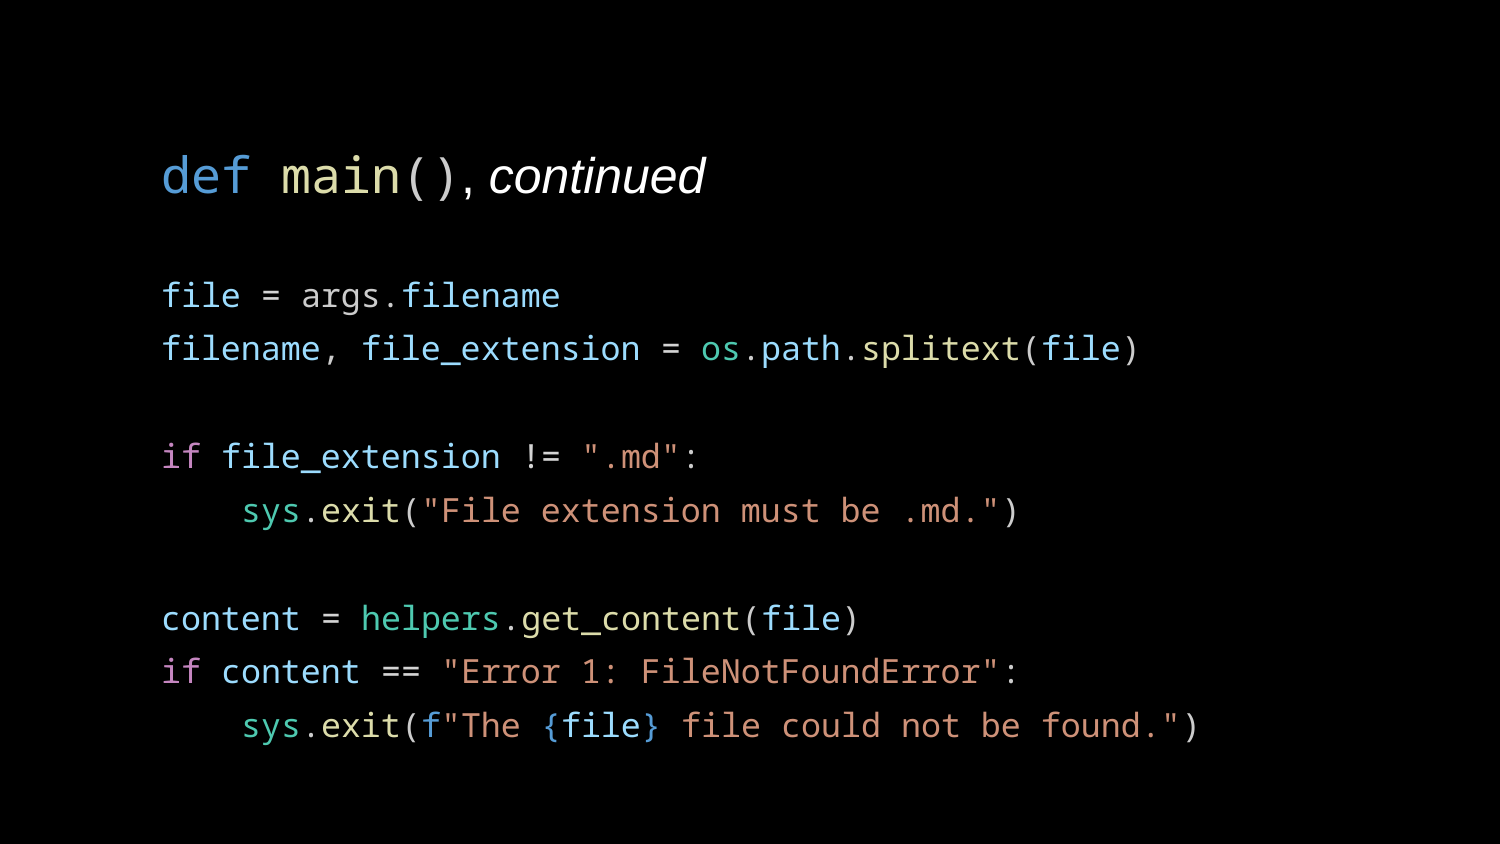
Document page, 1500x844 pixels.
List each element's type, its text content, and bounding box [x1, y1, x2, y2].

text_box def main(), continued [146, 109, 1255, 217]
text_box file = args.filename filename, file_extension = os.path.splitext(file) if file_extension != ".md": sys.exit("File extension must be .md.") content = helpers.get_content(file) if content == "Error 1: FileNotFoundError": sys.exit(f"The {file} file could not be found.") [146, 203, 1354, 801]
